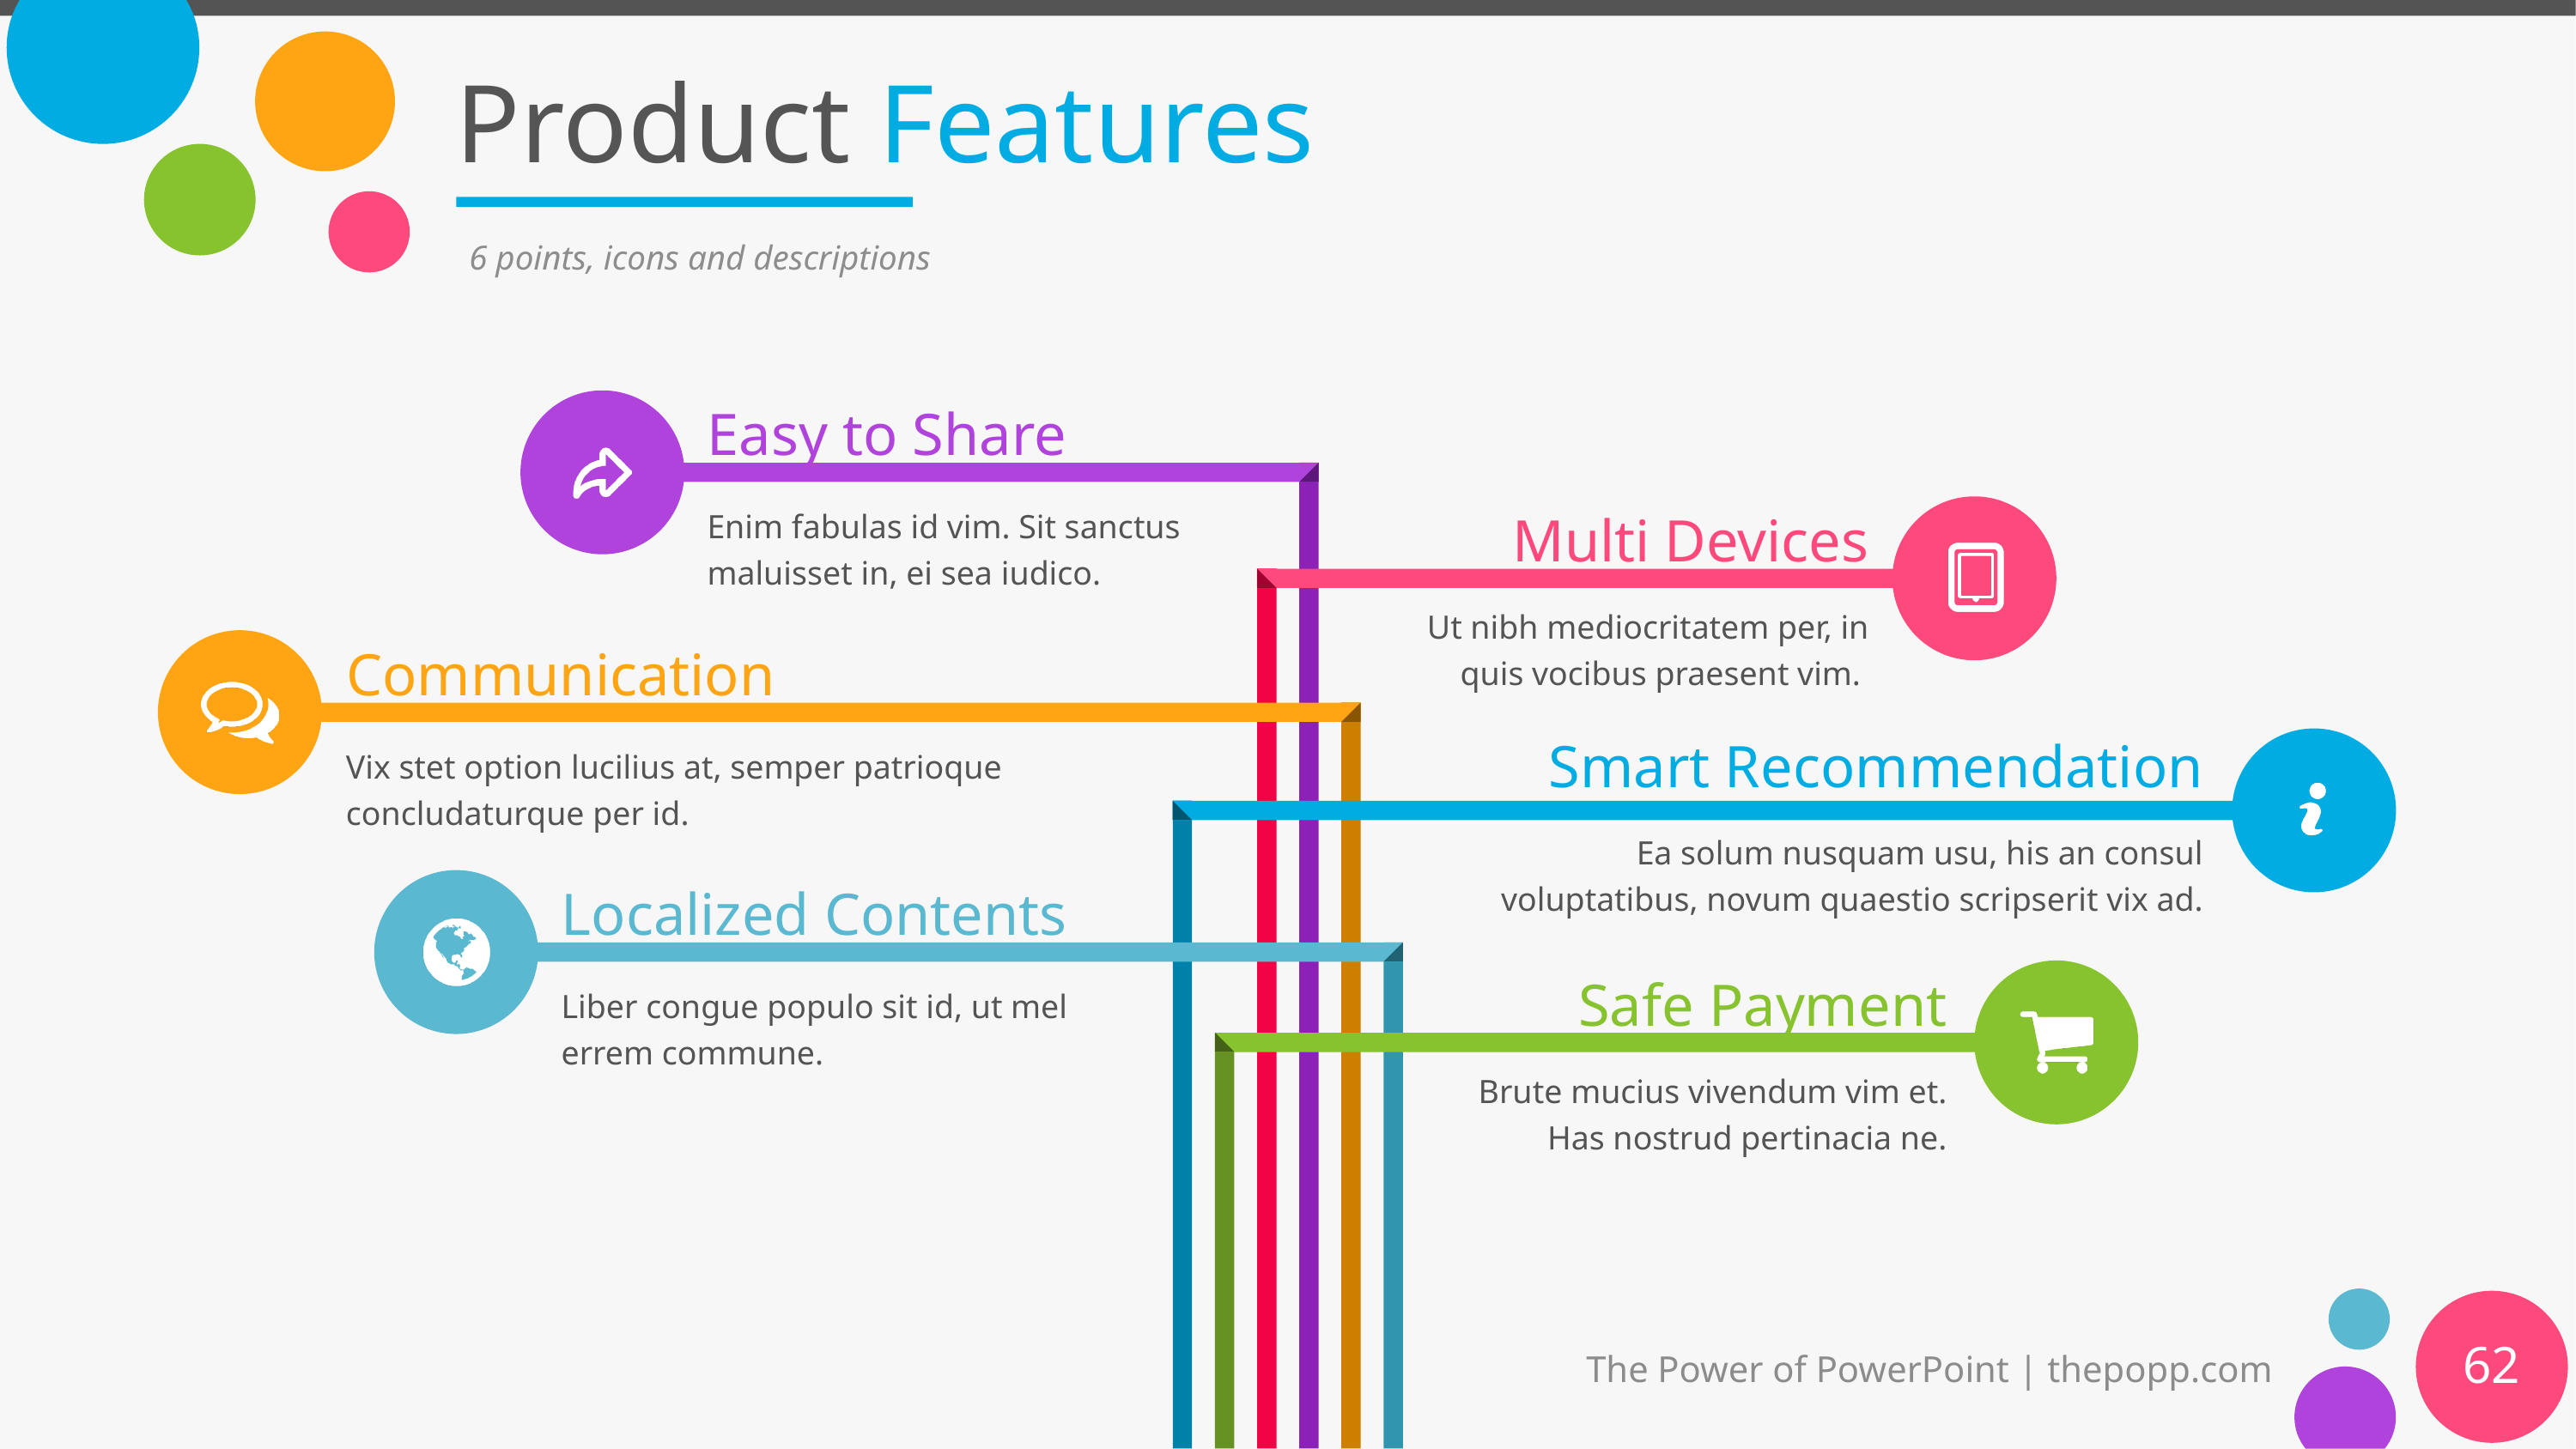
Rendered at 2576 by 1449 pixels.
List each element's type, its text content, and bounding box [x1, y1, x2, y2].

list Brute mucius vivendum vim et. Has nostrud pertinacia ne. [1442, 1052, 1971, 1181]
list Multi Devices [1385, 480, 1893, 582]
list Easy to Share [684, 373, 1277, 475]
list Ea solum nusquam usu, his an consul voluptatibus, novum quaestio scripserit vix ad. [1442, 813, 2227, 943]
list 6 points, icons and descriptions [446, 217, 2465, 288]
picture [416, 912, 495, 991]
list Enim fabulas id vim. Sit sanctus maluisset in, ei sea iudico. [683, 487, 1216, 631]
picture [2310, 783, 2325, 798]
list Smart Recommendation [1443, 705, 2227, 807]
footer The Power of PowerPoint | thepopp.com [1479, 1332, 2296, 1410]
list Localized Contents [538, 852, 1131, 955]
picture [562, 433, 642, 512]
picture [2017, 1003, 2096, 1082]
picture [1935, 538, 2014, 618]
picture [200, 672, 280, 752]
list Safe Payment [1443, 943, 1971, 1046]
list Ut nibh mediocritatem per, in quis vocibus praesent vim. [1383, 587, 1893, 718]
list Vix stet option lucilius at, semper patrioque concludaturque per id. [323, 727, 1115, 857]
list Liber congue populo sit id, ut mel errem commune. [538, 967, 1127, 1111]
title Product Features [433, 34, 2454, 204]
picture [2300, 803, 2322, 834]
list Communication [323, 612, 1113, 714]
slide_number 62 [2415, 1328, 2568, 1406]
